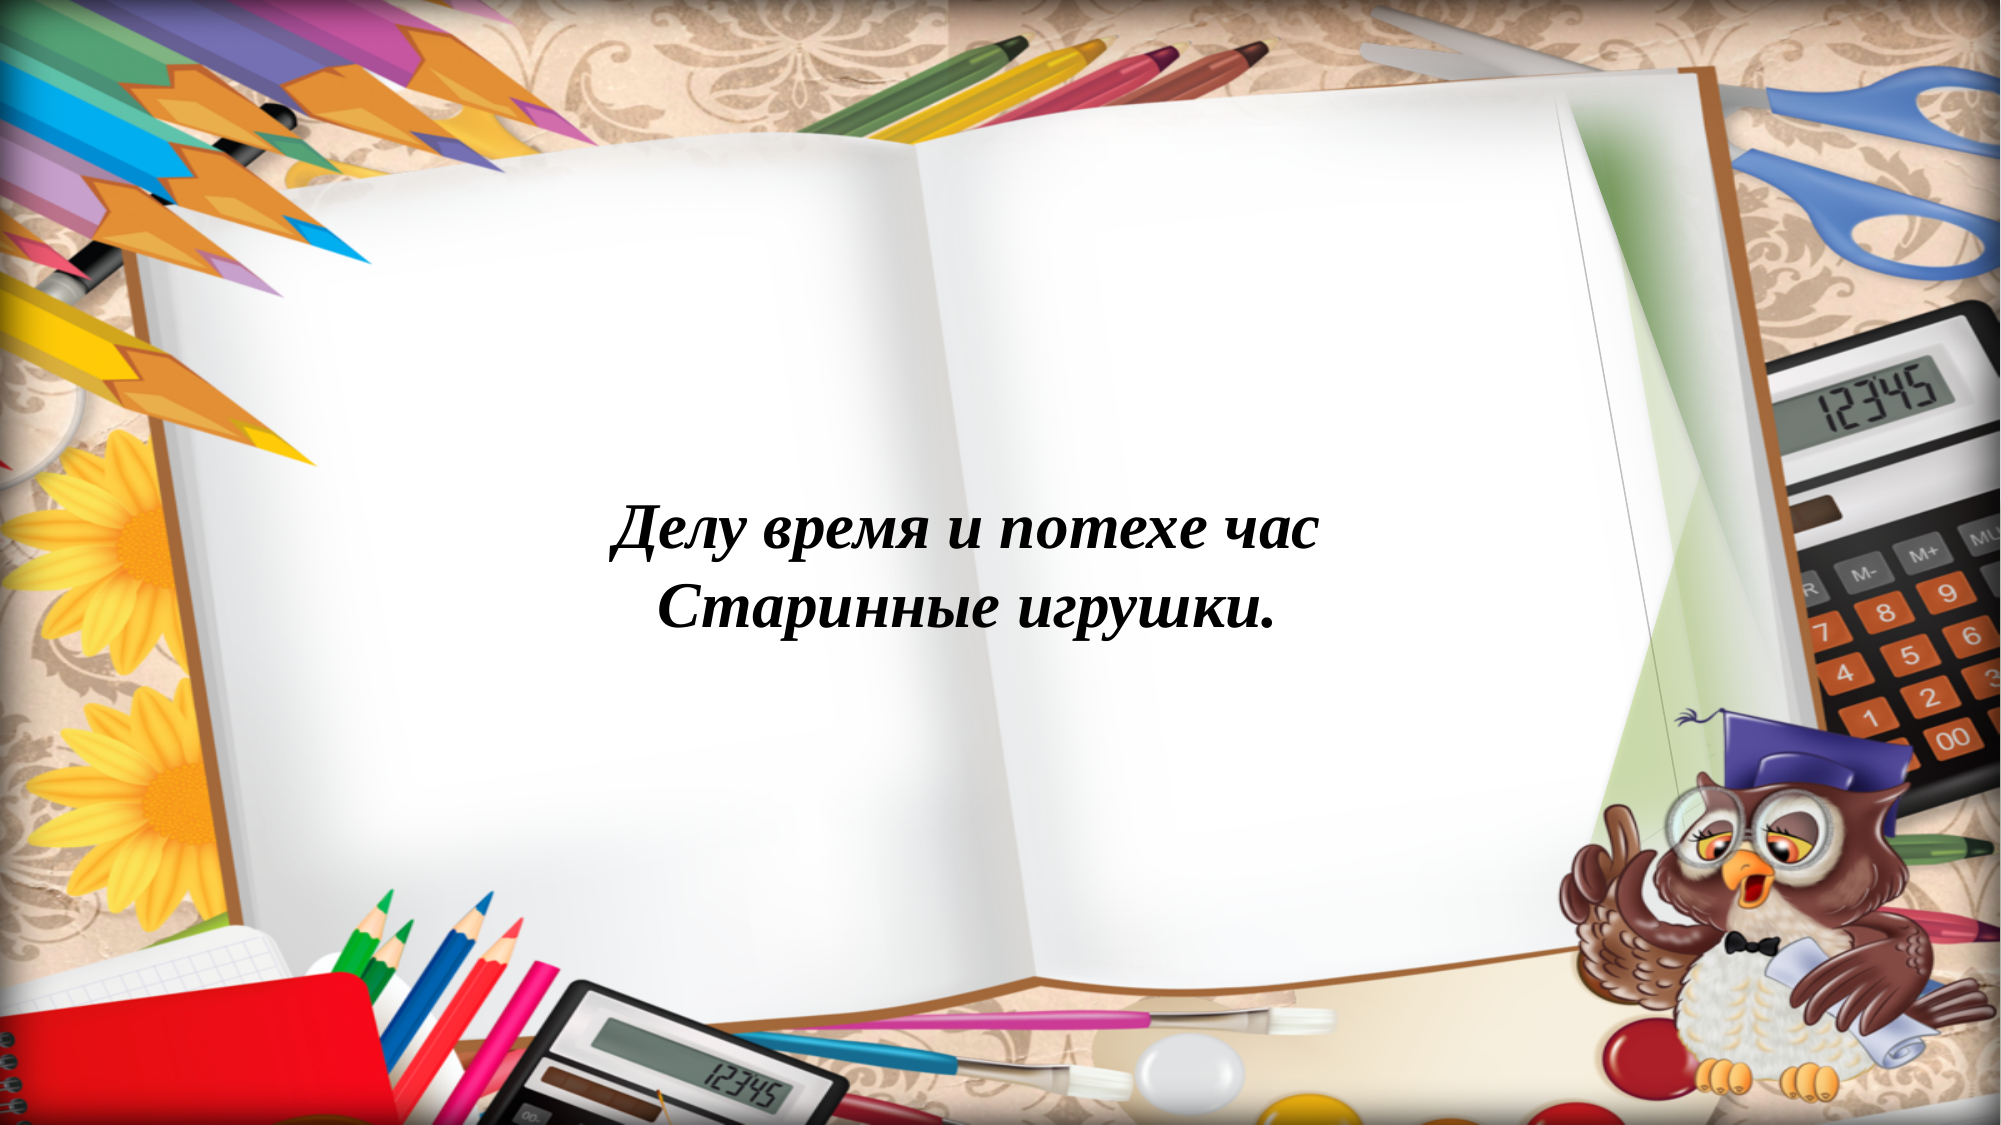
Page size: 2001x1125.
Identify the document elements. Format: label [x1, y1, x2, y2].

list [0, 0, 2000, 1125]
